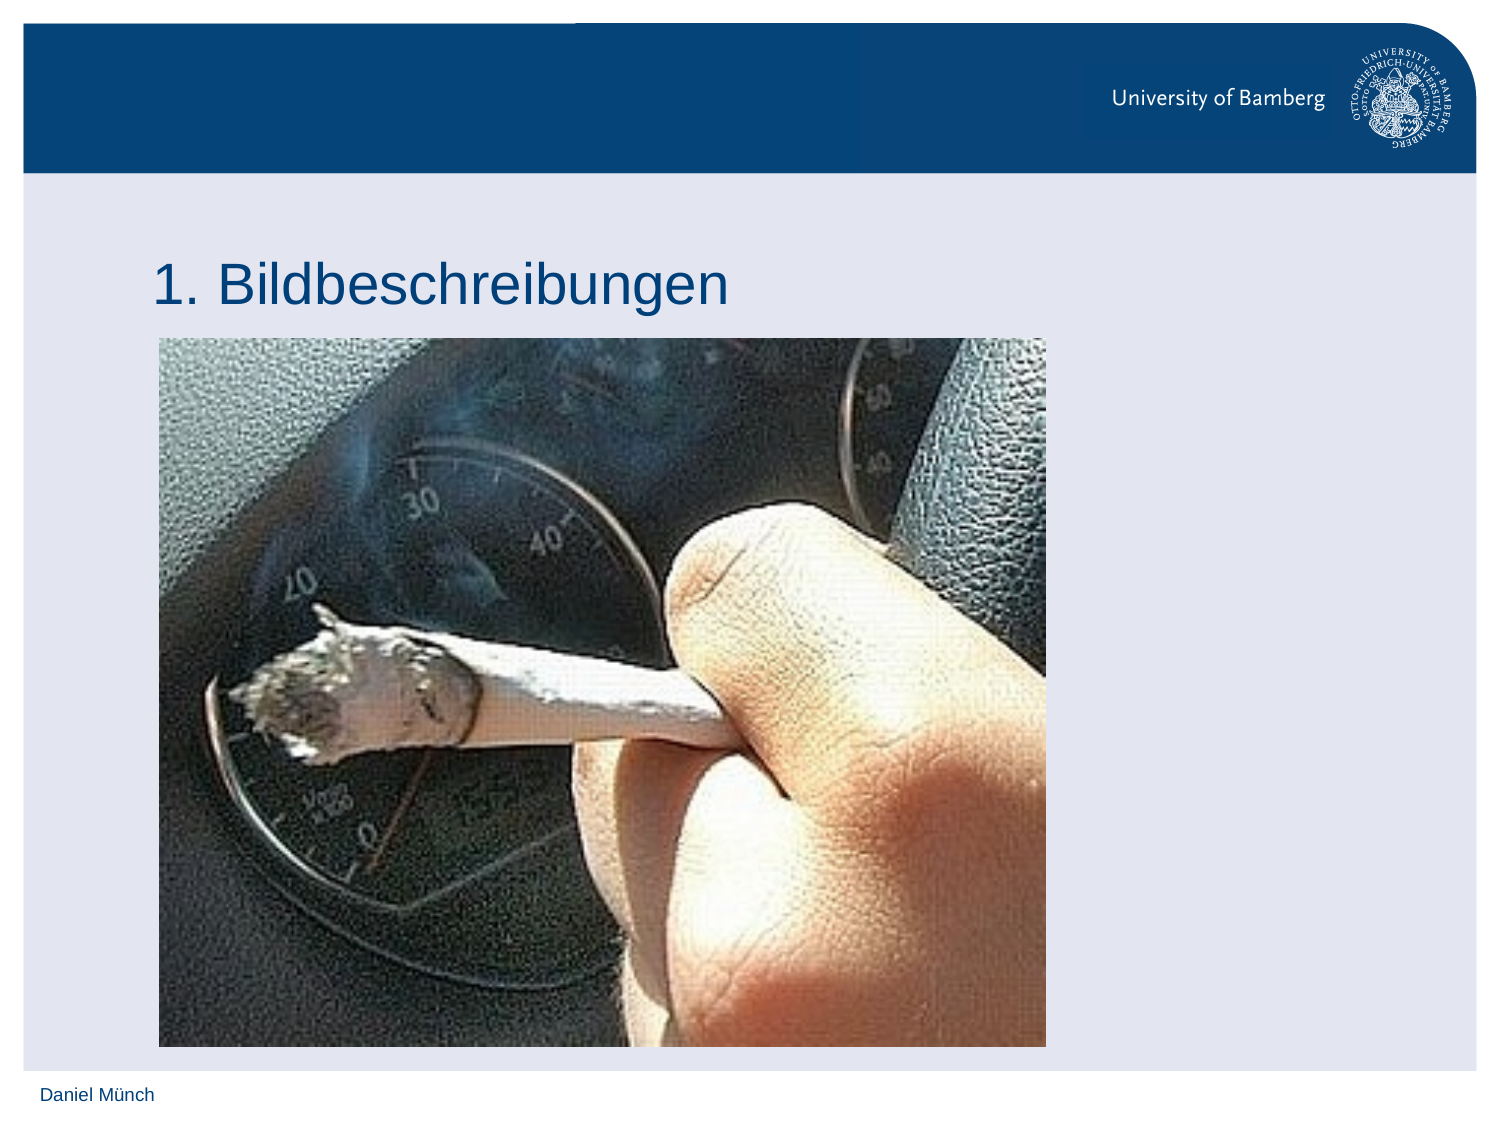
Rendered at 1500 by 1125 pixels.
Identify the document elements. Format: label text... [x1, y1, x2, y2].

picture [0, 0, 1500, 1125]
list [159, 337, 1046, 1048]
title 1. Bildbeschreibungen [137, 187, 1363, 375]
